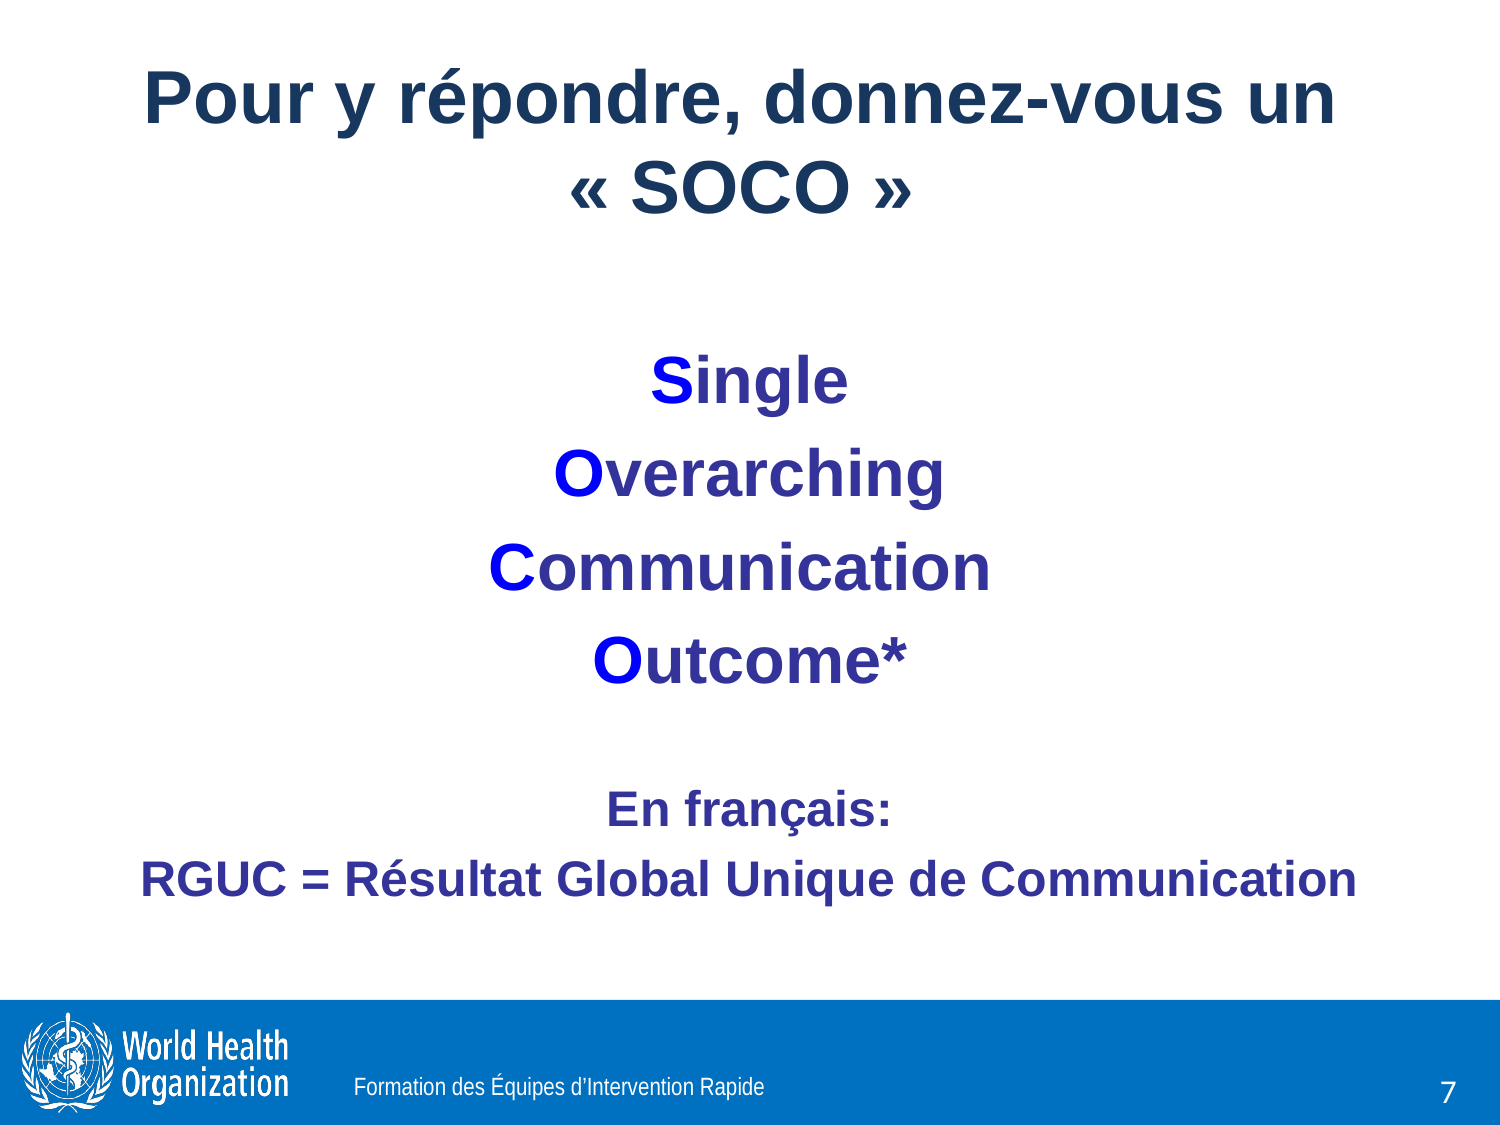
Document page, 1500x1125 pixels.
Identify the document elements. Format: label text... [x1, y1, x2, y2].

picture [21, 1012, 288, 1113]
list Single Overarching Communication Outcome* En français: RGUC = Résultat Global Unique de Communication [29, 235, 1471, 1012]
title Pour y répondre, donnez-vous un « SOCO » [0, 45, 1483, 233]
